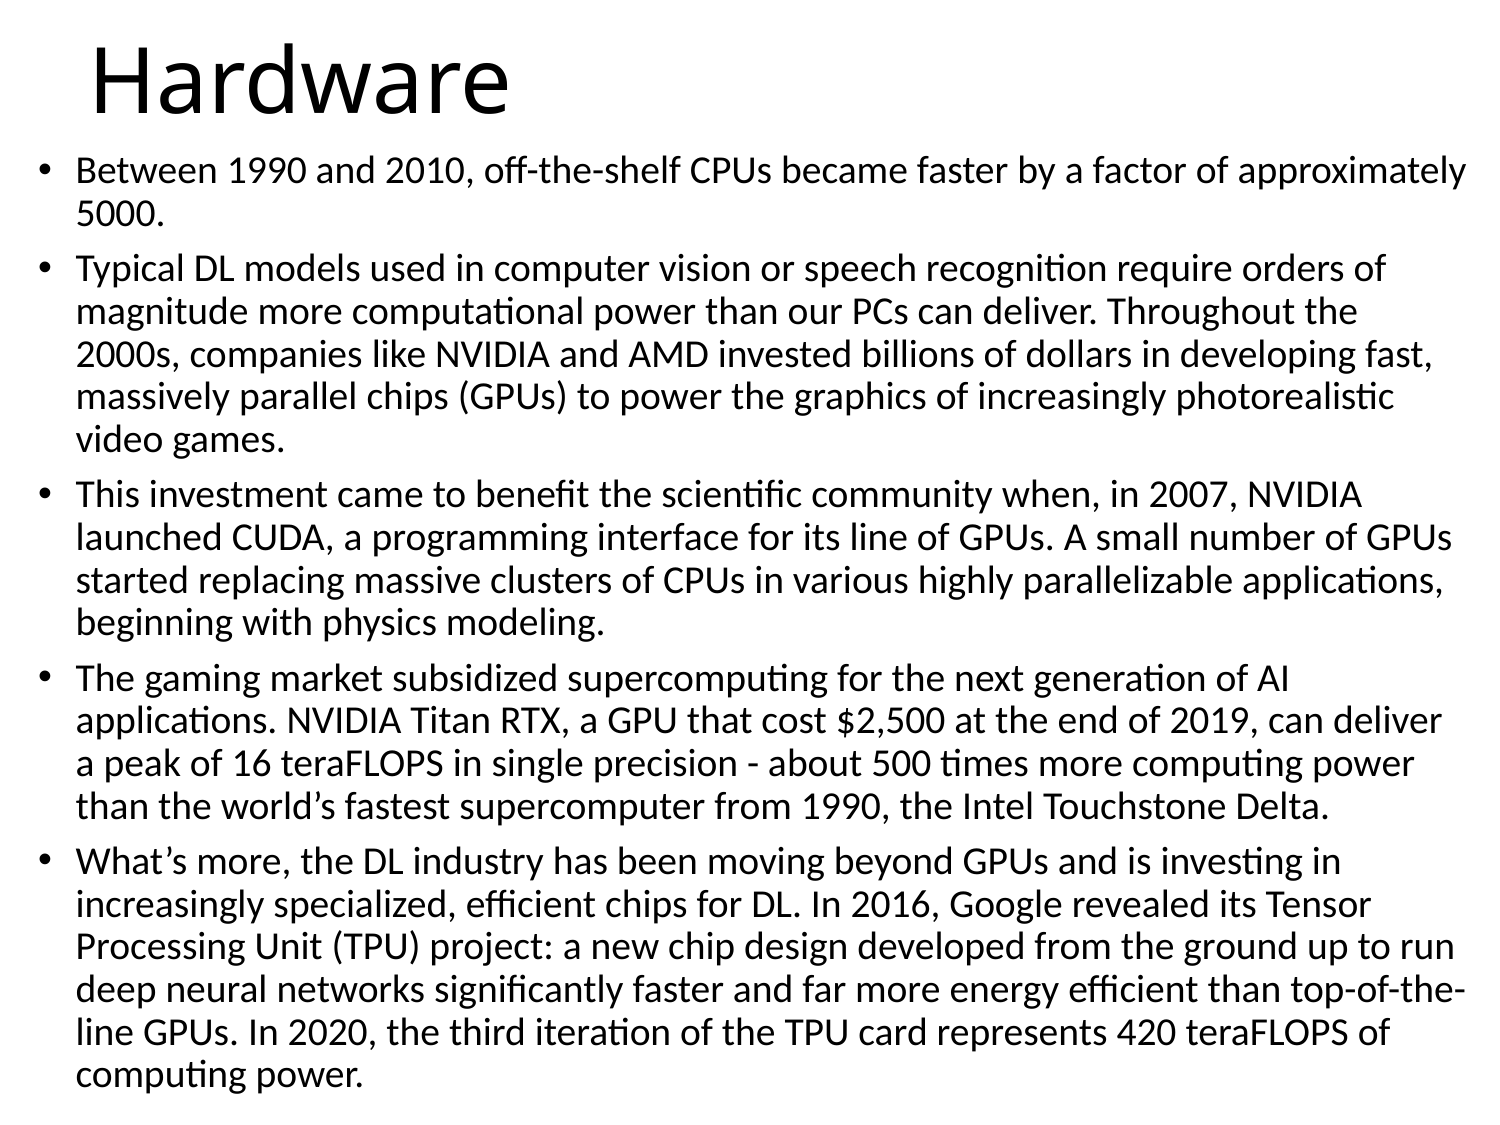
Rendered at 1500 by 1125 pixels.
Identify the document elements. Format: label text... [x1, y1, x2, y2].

text_box Between 1990 and 2010, off-the-shelf CPUs became faster by a factor of approximately 5000. Typical DL models used in computer vision or speech recognition require orders of magnitude more computational power than our PCs can deliver. Throughout the 2000s, companies like NVIDIA and AMD invested billions of dollars in developing fast, massively parallel chips (GPUs) to power the graphics of increasingly photorealistic video games. This investment came to benefit the scientific community when, in 2007, NVIDIA launched CUDA, a programming interface for its line of GPUs. A small number of GPUs started replacing massive clusters of CPUs in various highly parallelizable applications, beginning with physics modeling. The gaming market subsidized supercomputing for the next generation of AI applications. NVIDIA Titan RTX, a GPU that cost $2,500 at the end of 2019, can deliver a peak of 16 teraFLOPS in single precision - about 500 times more computing power than the world’s fastest supercomputer from 1990, the Intel Touchstone Delta. What’s more, the DL industry has been moving beyond GPUs and is investing in increasingly specialized, efficient chips for DL. In 2016, Google revealed its Tensor Processing Unit (TPU) project: a new chip design developed from the ground up to run deep neural networks significantly faster and far more energy efficient than top-of-the-line GPUs. In 2020, the third iteration of the TPU card represents 420 teraFLOPS of computing power. [23, 142, 1484, 1108]
title Hardware [73, 24, 1486, 145]
